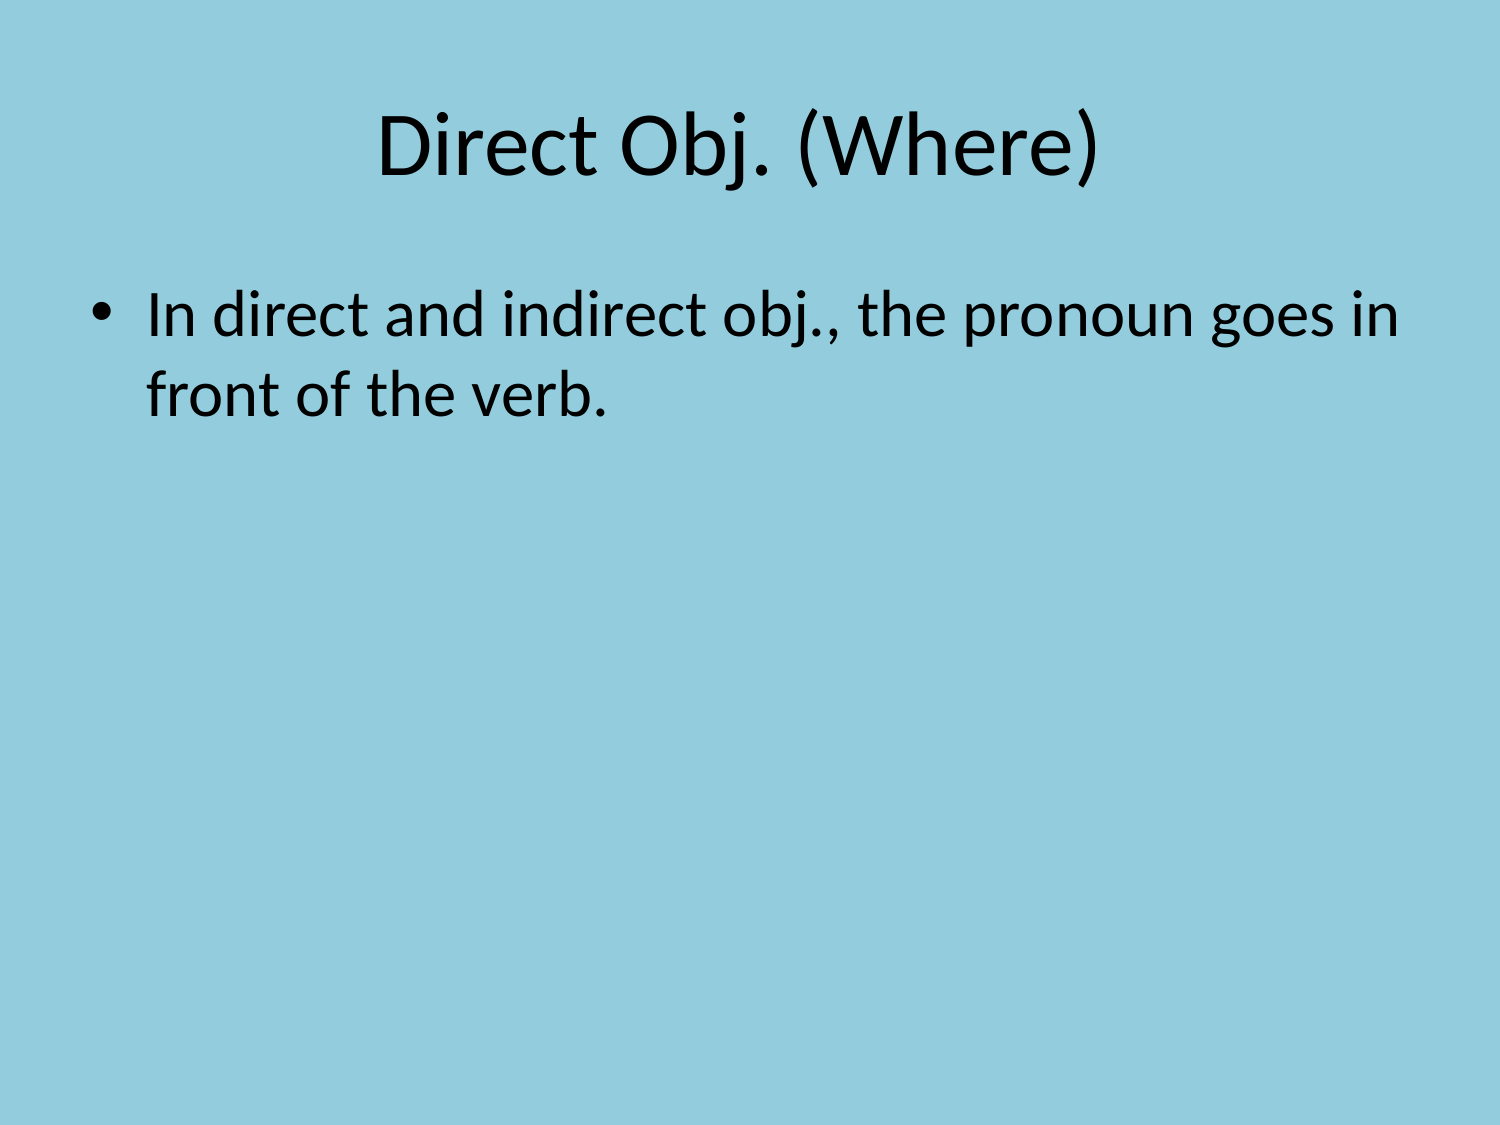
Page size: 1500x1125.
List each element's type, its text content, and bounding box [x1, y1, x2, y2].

title Direct Obj. (Where) [75, 45, 1425, 233]
list In direct and indirect obj., the pronoun goes in front of the verb. [75, 262, 1425, 1005]
